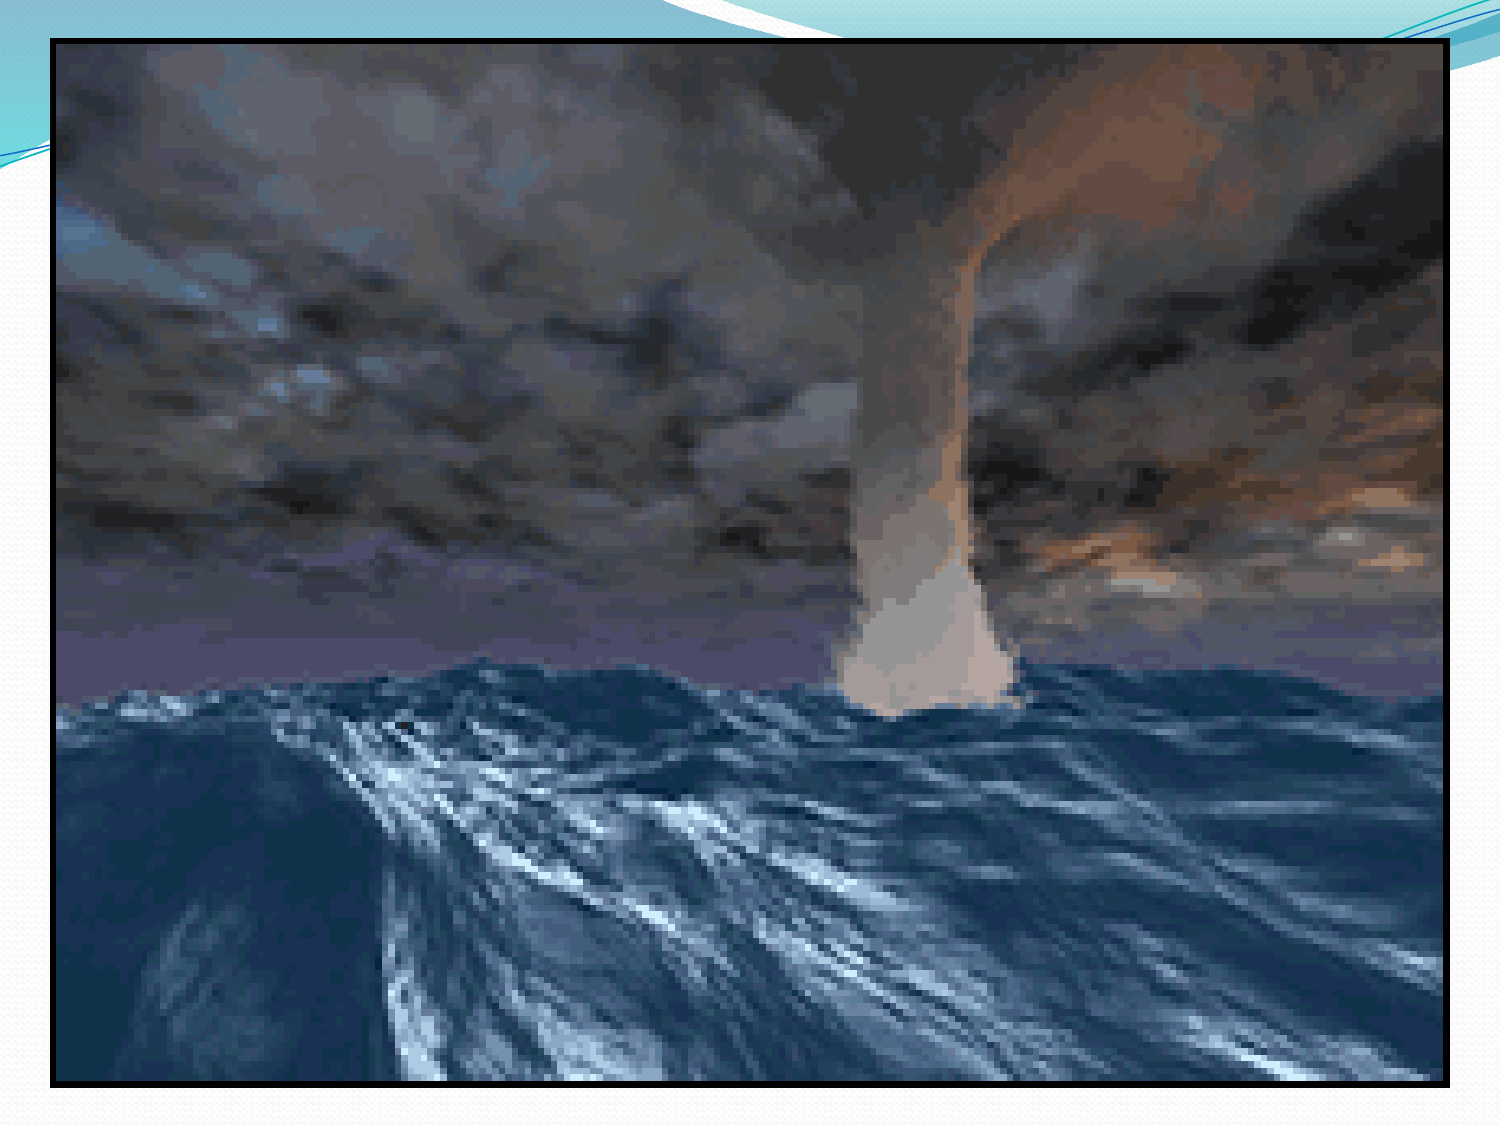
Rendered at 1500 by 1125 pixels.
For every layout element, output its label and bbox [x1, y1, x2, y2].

list [49, 38, 1451, 1088]
